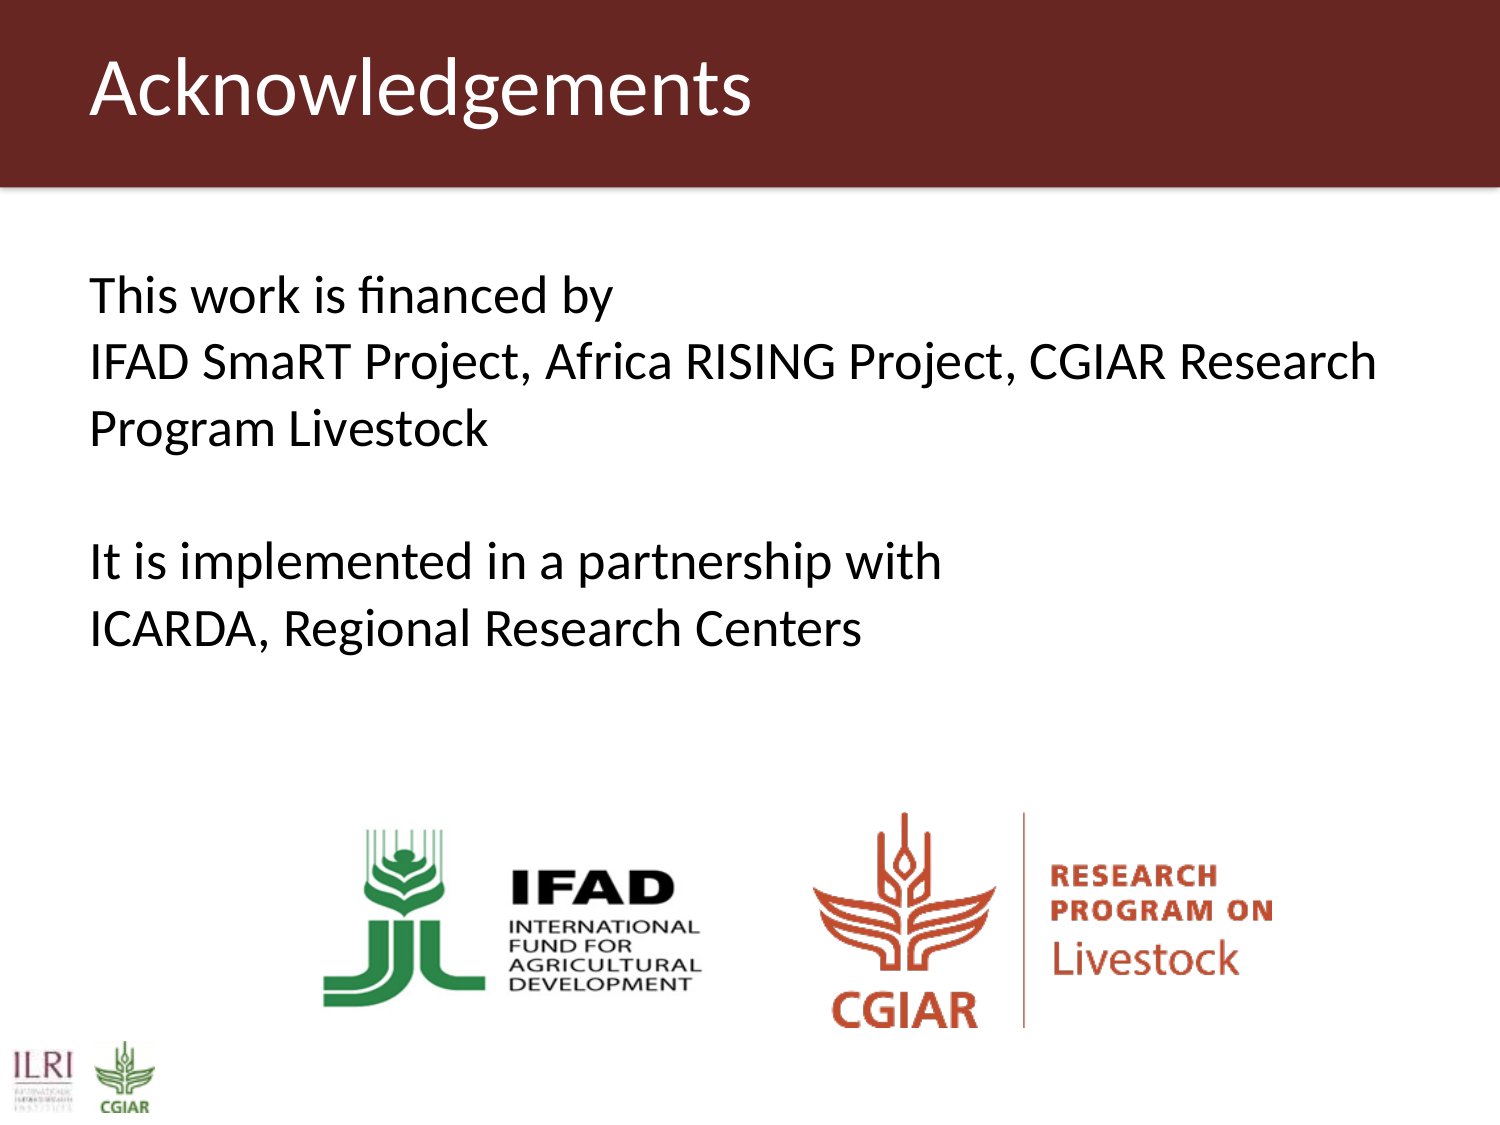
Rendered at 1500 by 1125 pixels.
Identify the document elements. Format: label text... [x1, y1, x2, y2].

text_box This work is financed by IFAD SmaRT Project, Africa RISING Project, CGIAR Research Program Livestock It is implemented in a partnership with ICARDA, Regional Research Centers [74, 249, 1438, 665]
text_box Acknowledgements [74, 24, 1363, 207]
picture [293, 812, 738, 1028]
picture [812, 812, 1273, 1028]
picture [94, 1041, 155, 1113]
picture [12, 1049, 74, 1113]
